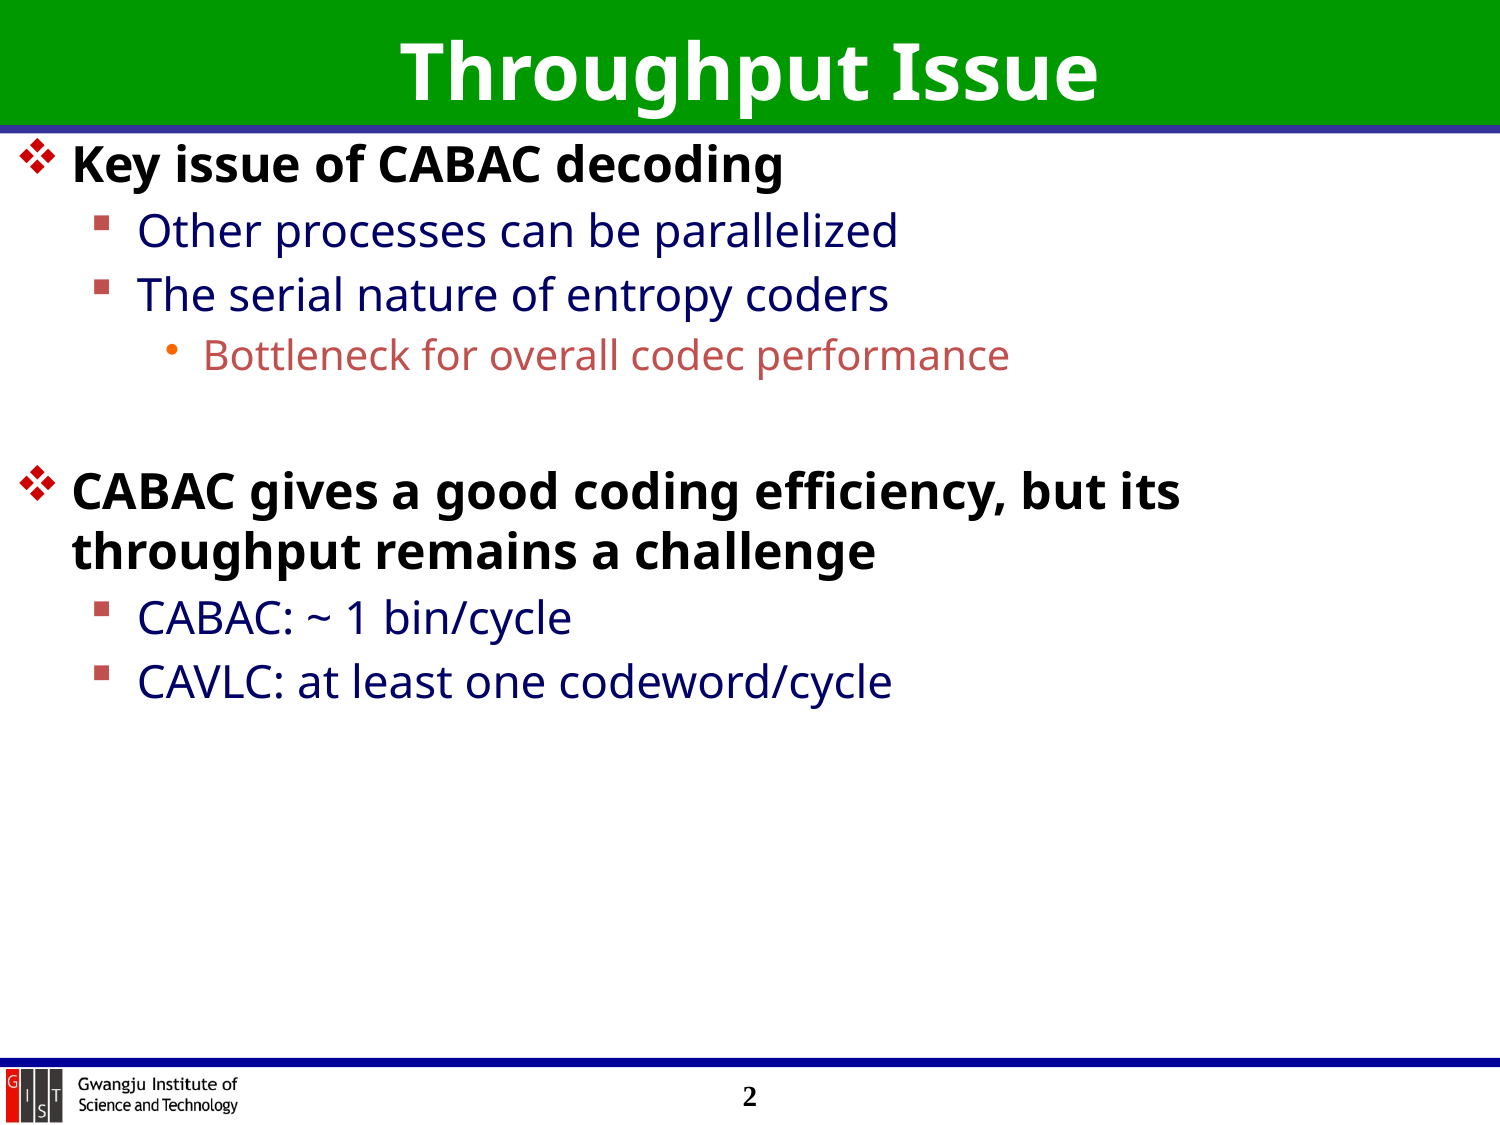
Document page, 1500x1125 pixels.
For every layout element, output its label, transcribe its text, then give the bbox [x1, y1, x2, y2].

title Throughput Issue [0, 12, 1500, 123]
list Key issue of CABAC decoding Other processes can be parallelized The serial nature of entropy coders Bottleneck for overall codec performance CABAC gives a good coding efficiency, but its throughput remains a challenge CABAC: ~ 1 bin/cycle CAVLC: at least one codeword/cycle [0, 123, 1500, 1039]
slide_number 2 [575, 1065, 925, 1125]
picture [6, 1069, 238, 1123]
